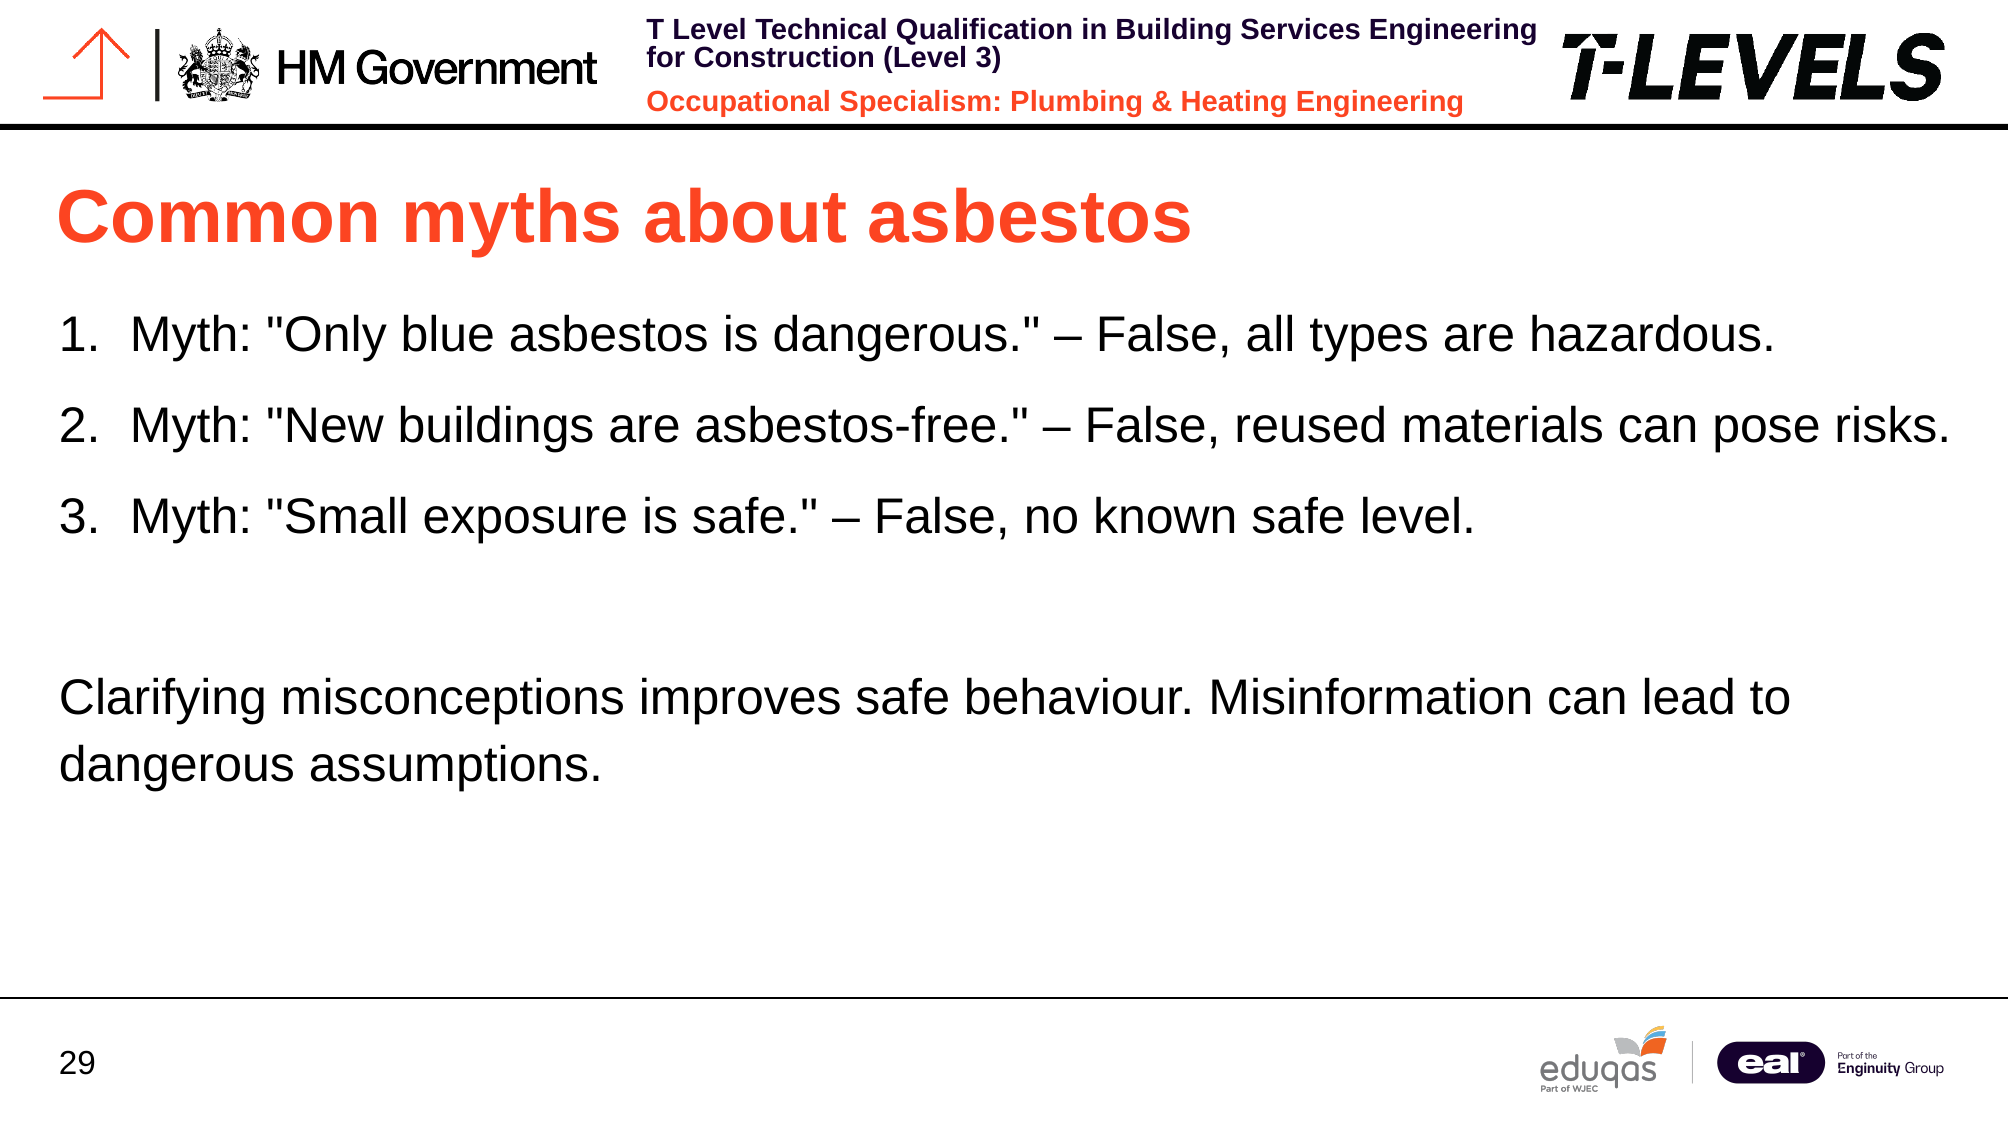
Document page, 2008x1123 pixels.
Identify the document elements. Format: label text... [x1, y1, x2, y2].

title Common myths about asbestos [41, 111, 1949, 314]
picture [1543, 25, 1964, 108]
picture [38, 27, 136, 100]
picture [1535, 1021, 1949, 1097]
list Myth: "Only blue asbestos is dangerous." – False, all types are hazardous. Myth: "New buildings are asbestos-free." – False, reused materials can pose risks. Myth: "Small exposure is safe." – False, no known safe level. Clarifying misconceptions improves safe behaviour. Misinformation can lead to dangerous assumptions. [59, 295, 1980, 936]
picture [155, 28, 597, 102]
